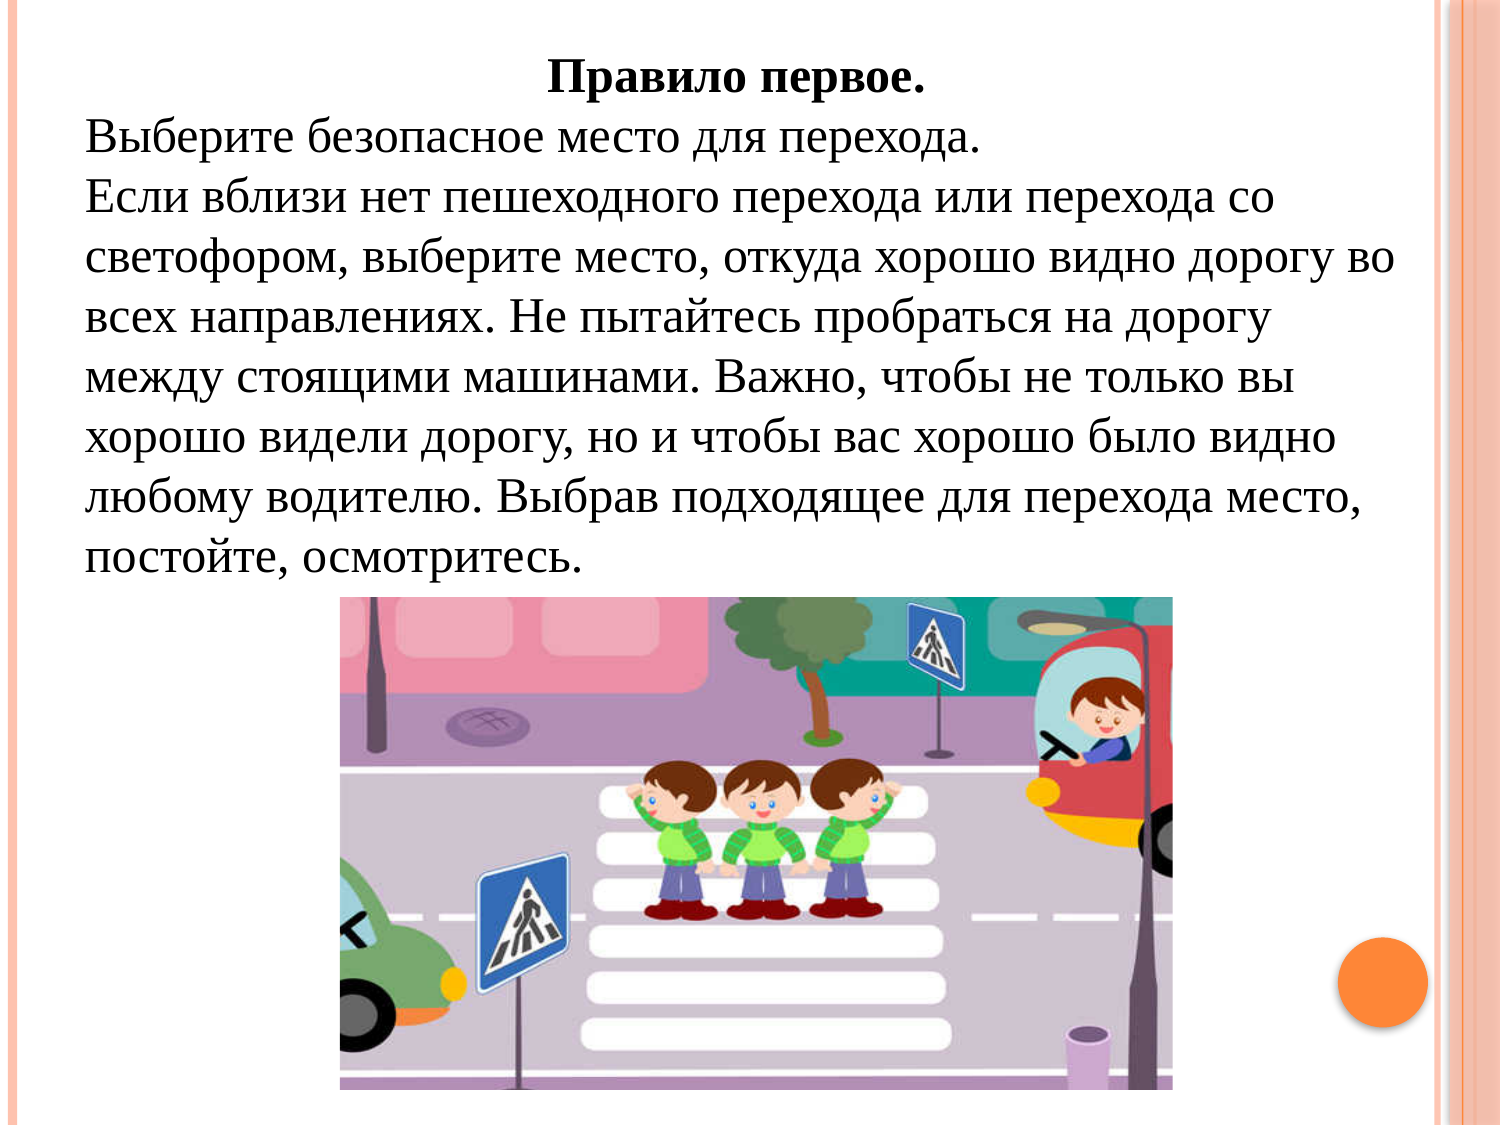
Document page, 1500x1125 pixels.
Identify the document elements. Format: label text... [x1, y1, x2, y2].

picture [339, 597, 1174, 1091]
text_box Правило первое. Выберите безопасное место для перехода. Если вблизи нет пешеходного перехода или перехода со светофором, выберите место, откуда хорошо видно дорогу во всех направлениях. Не пытайтесь пробраться на дорогу между стоящими машинами. Важно, чтобы не только вы хорошо видели дорогу, но и чтобы вас хорошо было видно любому водителю. Выбрав подходящее для перехода место, постойте, осмотритесь. [70, 35, 1418, 650]
